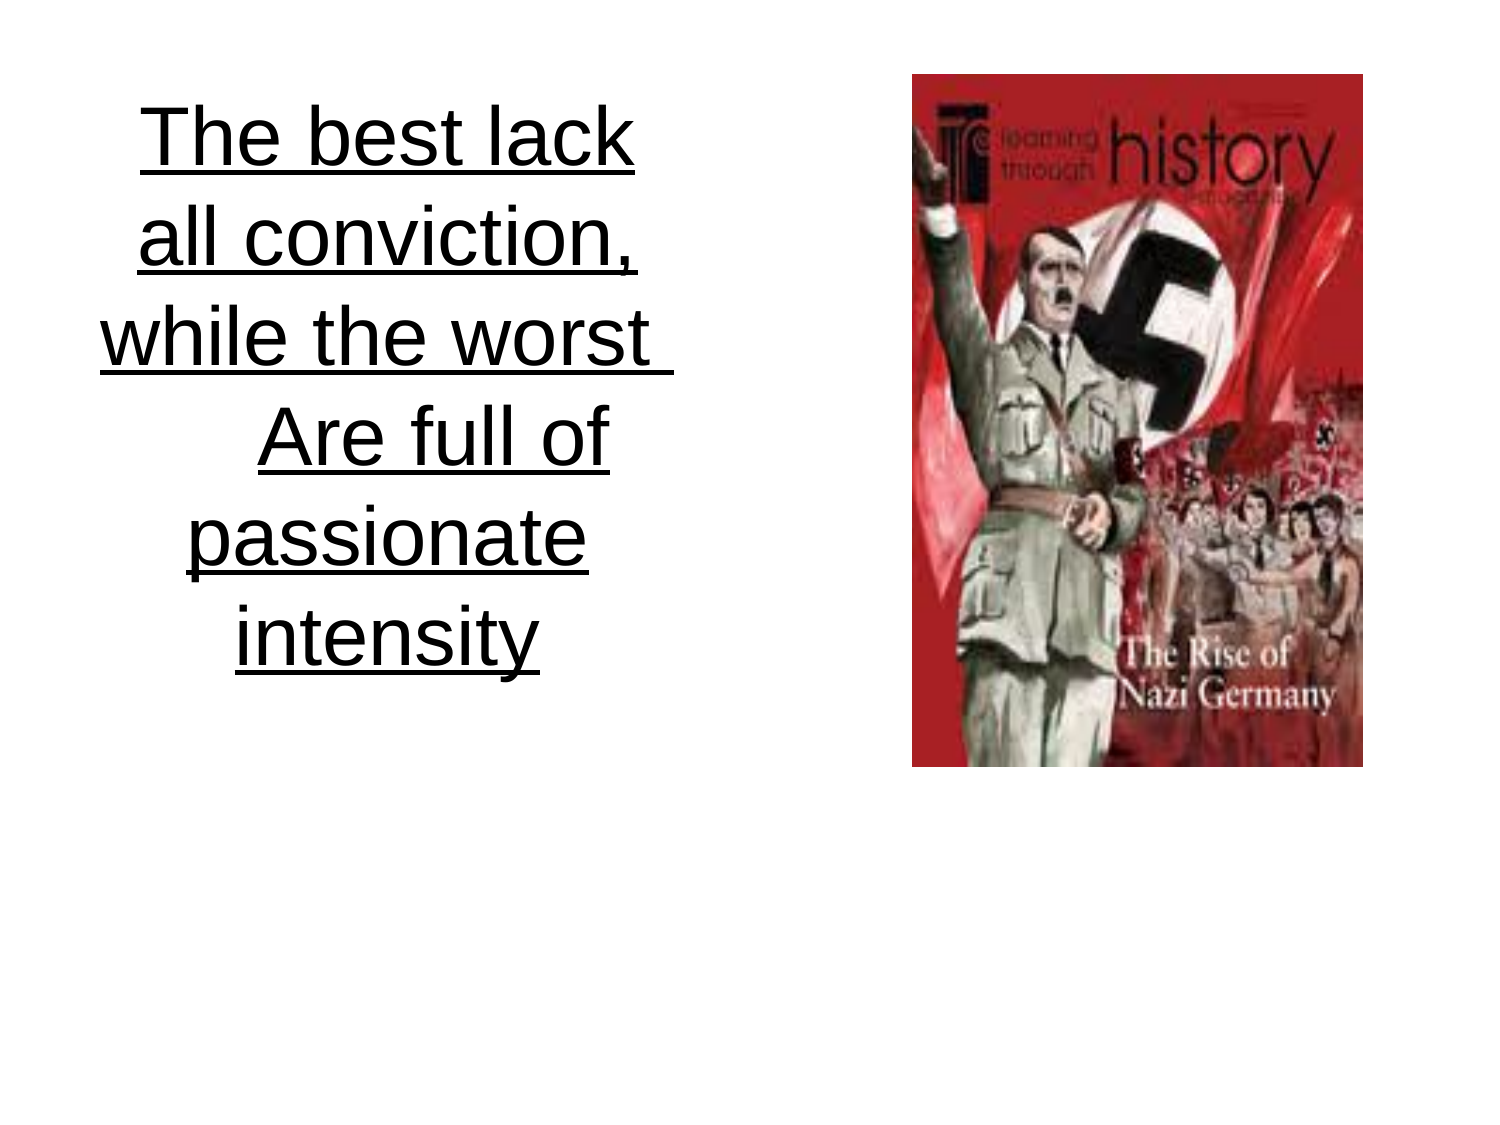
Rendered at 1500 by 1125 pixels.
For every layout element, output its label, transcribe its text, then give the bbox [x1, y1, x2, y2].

picture [912, 74, 1363, 767]
text_box The best lack all conviction, while the worst Are full of passionate intensity [75, 74, 700, 735]
